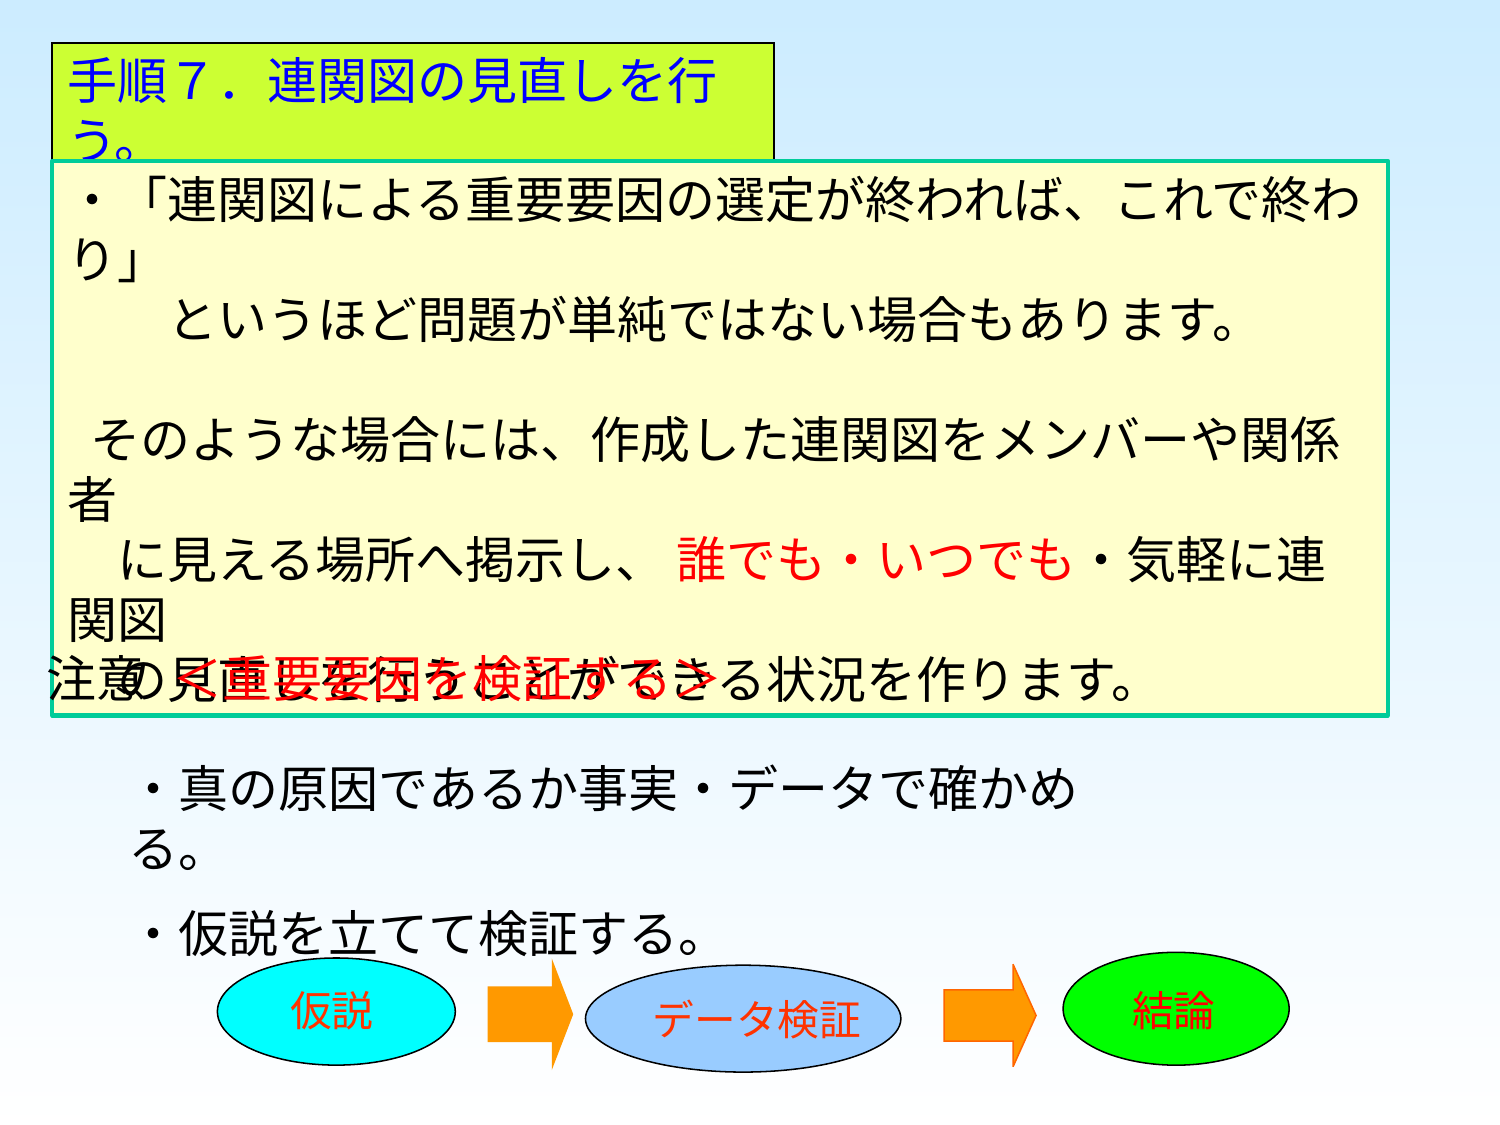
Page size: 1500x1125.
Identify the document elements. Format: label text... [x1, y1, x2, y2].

text_box 手順７．連関図の見直しを行う。 [52, 42, 774, 159]
text_box 注意 [32, 640, 162, 715]
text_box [217, 951, 1290, 1073]
text_box ・「連関図による重要要因の選定が終われば、これで終わり」 というほど問題が単純ではない場合もあります。 そのような場合には、作成した連関図をメンバーや関係者 に見える場所へ掲示し、 誰でも・いつでも・気軽に連関図 の見直しを行うことができる状況を作ります。 [50, 159, 1390, 718]
text_box ＜重要要因を検証する＞ [162, 640, 738, 715]
text_box ・真の原因であるか事実・データで確かめる。 ・仮説を立てて検証する。 [114, 750, 1113, 970]
